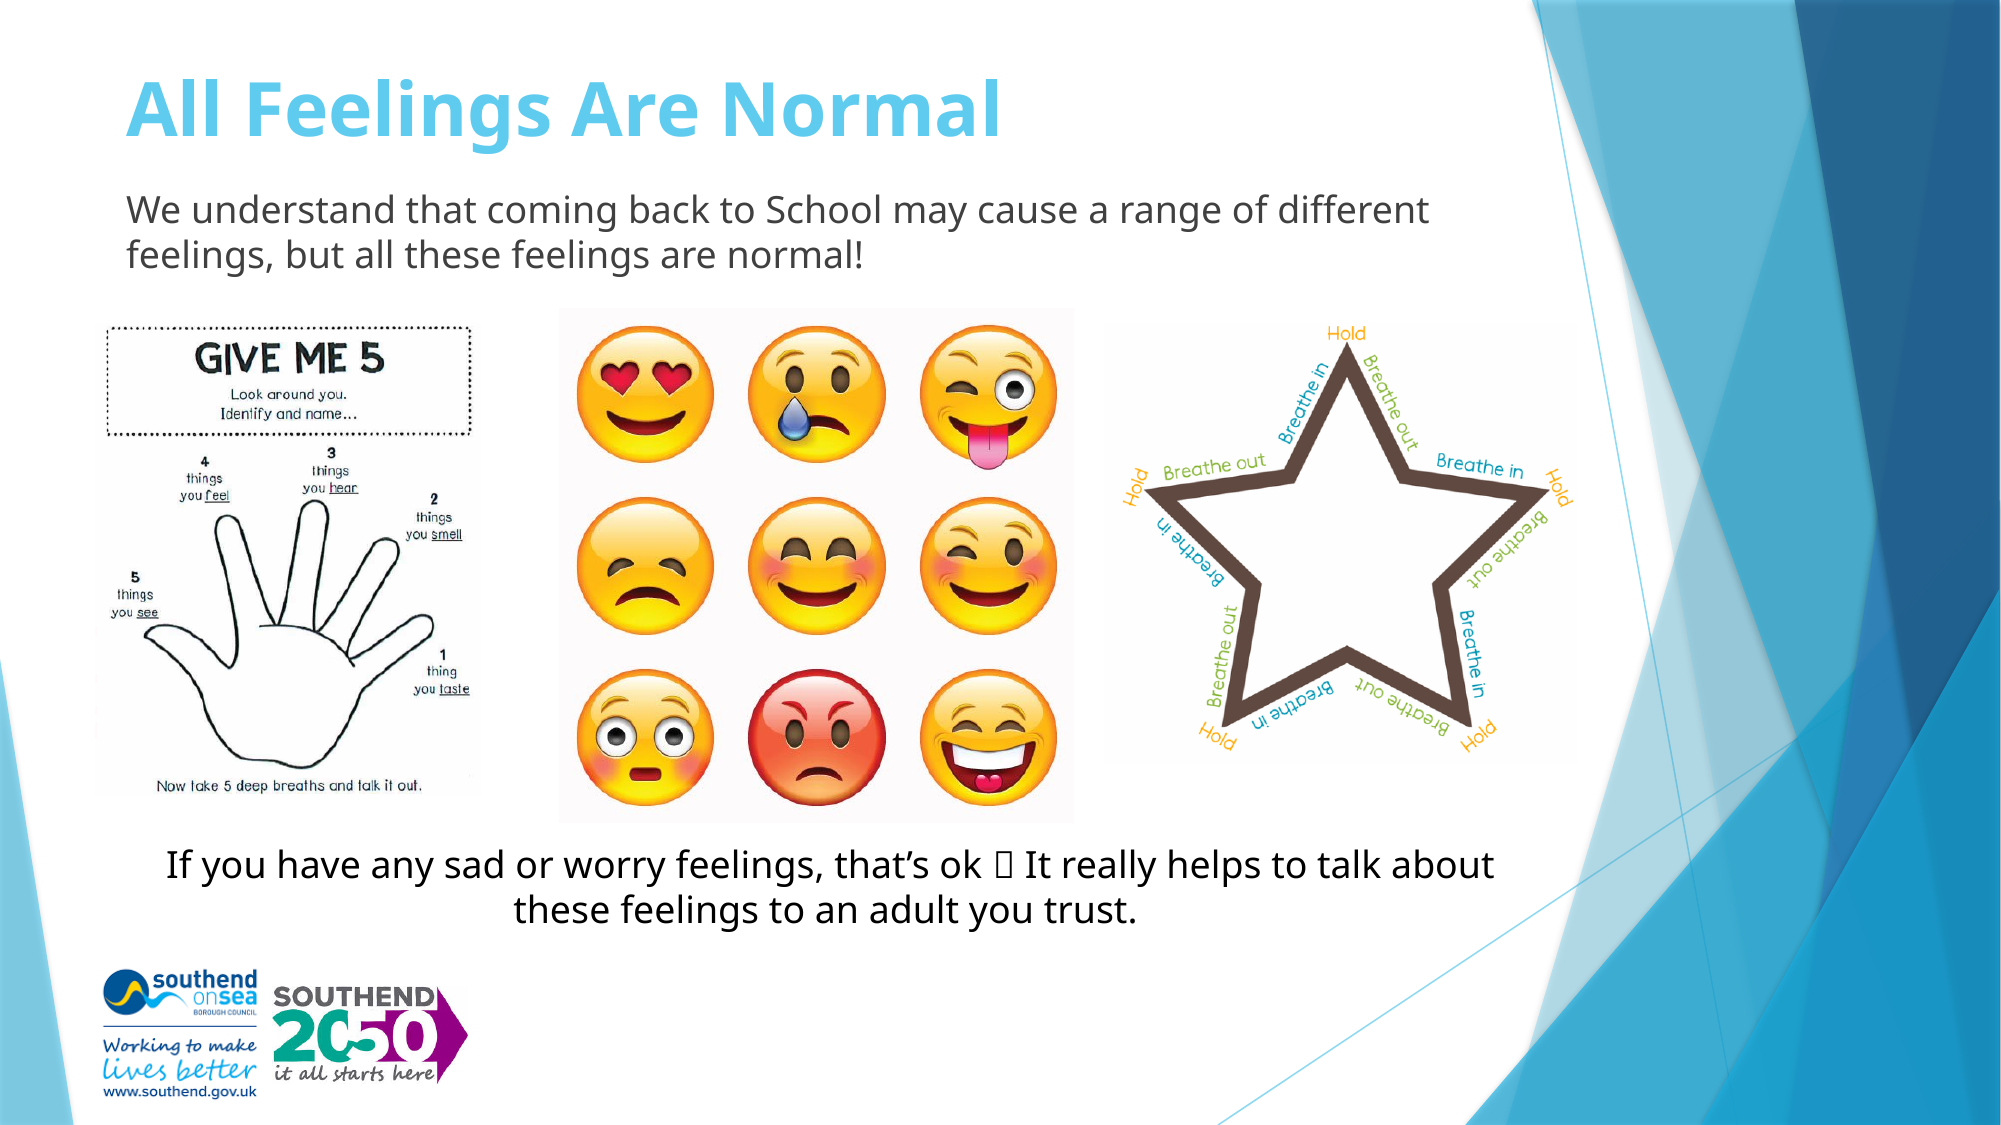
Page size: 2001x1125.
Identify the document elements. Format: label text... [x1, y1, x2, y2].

title All Feelings Are Normal [111, 53, 1522, 178]
picture [94, 959, 468, 1111]
picture [1103, 323, 1578, 766]
text_box If you have any sad or worry feelings, that’s ok  It really helps to talk about these feelings to an adult you trust. [111, 833, 1551, 939]
list We understand that coming back to School may cause a range of different feelings, but all these feelings are normal! [111, 178, 1522, 298]
picture [558, 307, 1074, 823]
picture [94, 323, 482, 821]
